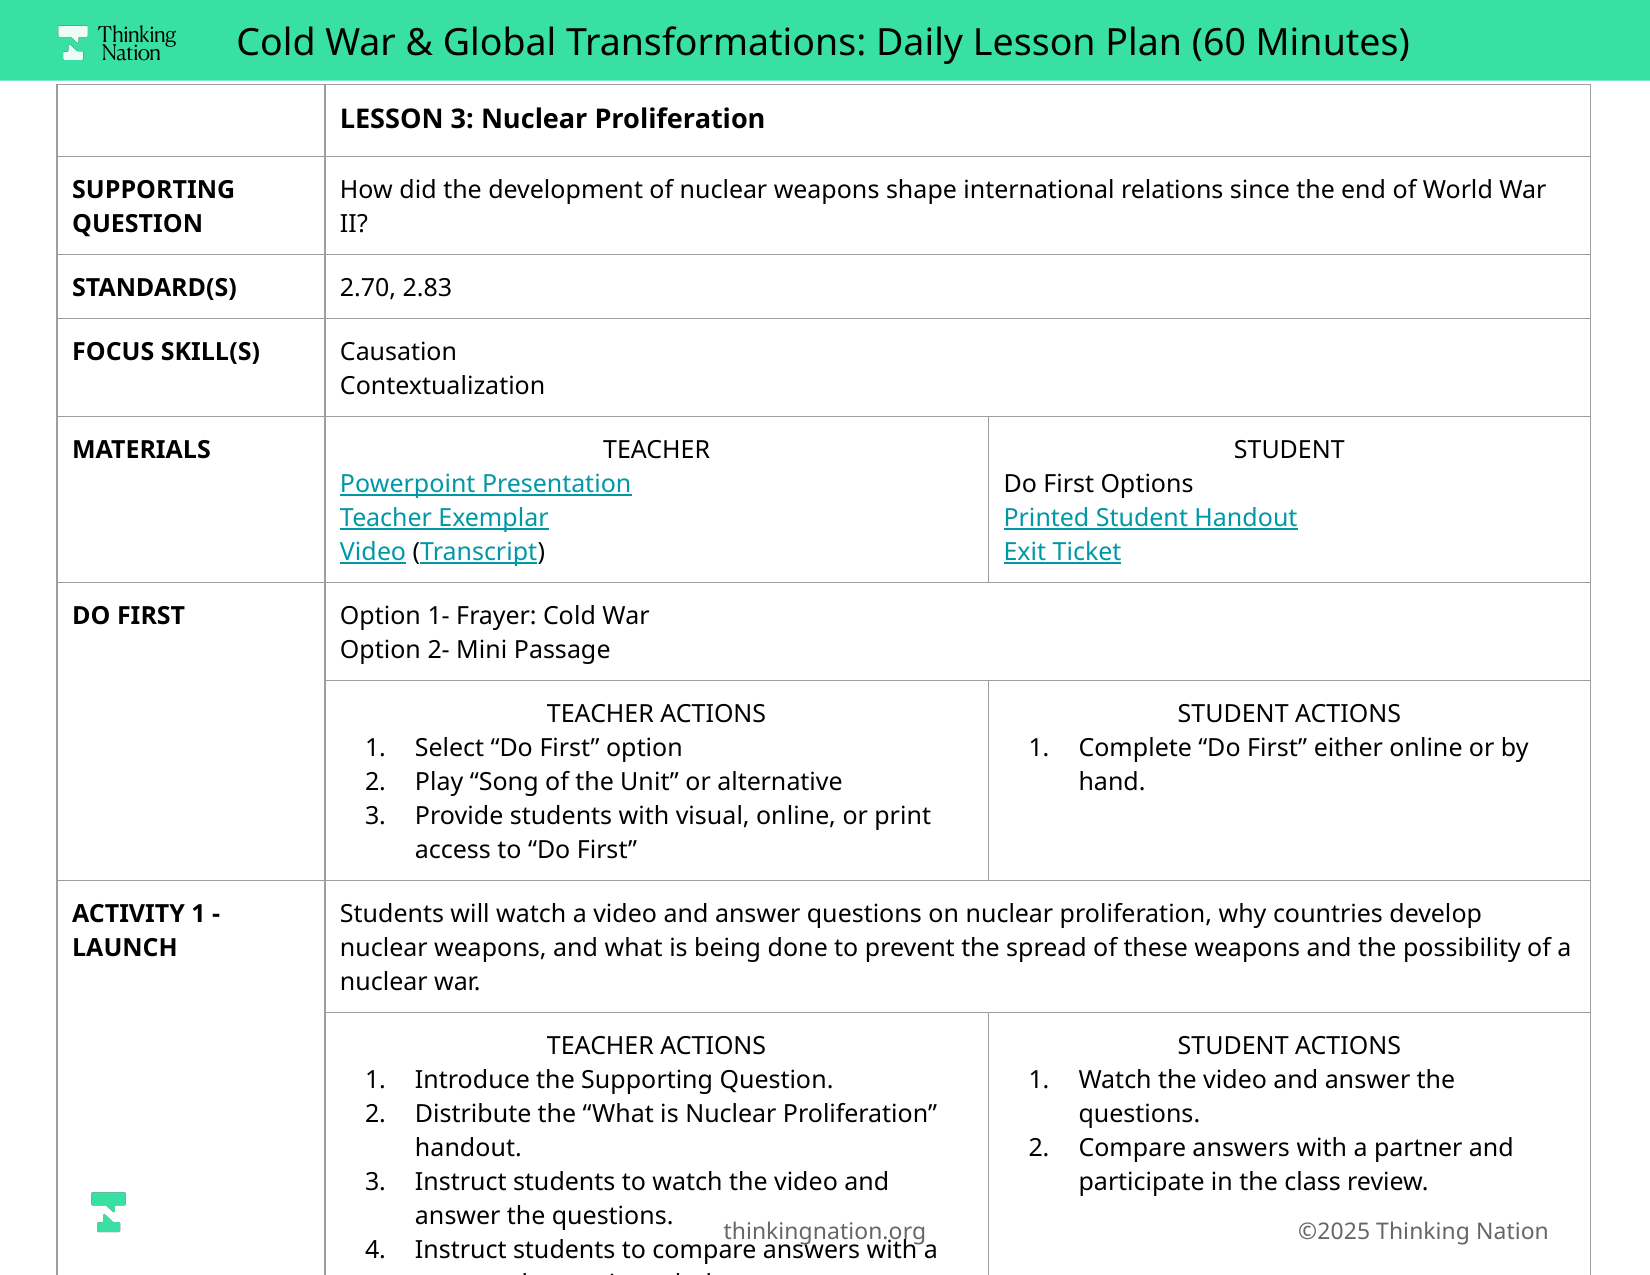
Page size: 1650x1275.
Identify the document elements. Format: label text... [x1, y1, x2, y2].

table_cell STUDENT Do First Options Printed Student Handout Exit Ticket [989, 417, 1590, 582]
table_cell STUDENT ACTIONS Watch the video and answer the questions. Compare answers with a partner and participate in the class review. [989, 1013, 1590, 1275]
table_header [58, 85, 324, 156]
table_cell STUDENT ACTIONS Complete “Do First” either online or by hand. [989, 681, 1590, 880]
table_cell SUPPORTING QUESTION [58, 157, 324, 254]
table_cell TEACHER ACTIONS Introduce the Supporting Question. Distribute the “What is Nuclear Proliferation” handout. Instruct students to watch the video and answer the questions. Instruct students to compare answers with a partner, then review whole group. [326, 1013, 988, 1275]
table_cell Causation Contextualization [326, 319, 1590, 416]
table_cell ACTIVITY 1 - LAUNCH [58, 881, 324, 1275]
picture [45, 14, 180, 85]
table_cell FOCUS SKILL(S) [58, 319, 324, 416]
table_cell DO FIRST [58, 583, 324, 880]
table_cell STANDARD(S) [58, 255, 324, 318]
table_header LESSON 3: Nuclear Proliferation [326, 85, 1590, 156]
table_cell Students will watch a video and answer questions on nuclear proliferation, why countries develop nuclear weapons, and what is being done to prevent the spread of these weapons and the possibility of a nuclear war. [326, 881, 1590, 1012]
table_cell Option 1- Frayer: Cold War Option 2- Mini Passage [326, 583, 1590, 680]
table_cell How did the development of nuclear weapons shape international relations since the end of World War II? [326, 157, 1590, 254]
table_cell TEACHER Powerpoint Presentation Teacher Exemplar Video (Transcript) [326, 417, 988, 582]
picture [80, 1184, 136, 1240]
table_cell MATERIALS [58, 417, 324, 582]
table_cell 2.70, 2.83 [326, 255, 1590, 318]
table_cell TEACHER ACTIONS Select “Do First” option Play “Song of the Unit” or alternative Provide students with visual, online, or print access to “Do First” [326, 681, 988, 880]
text_box Cold War & Global Transformations: Daily Lesson Plan (60 Minutes) [0, 0, 1650, 81]
